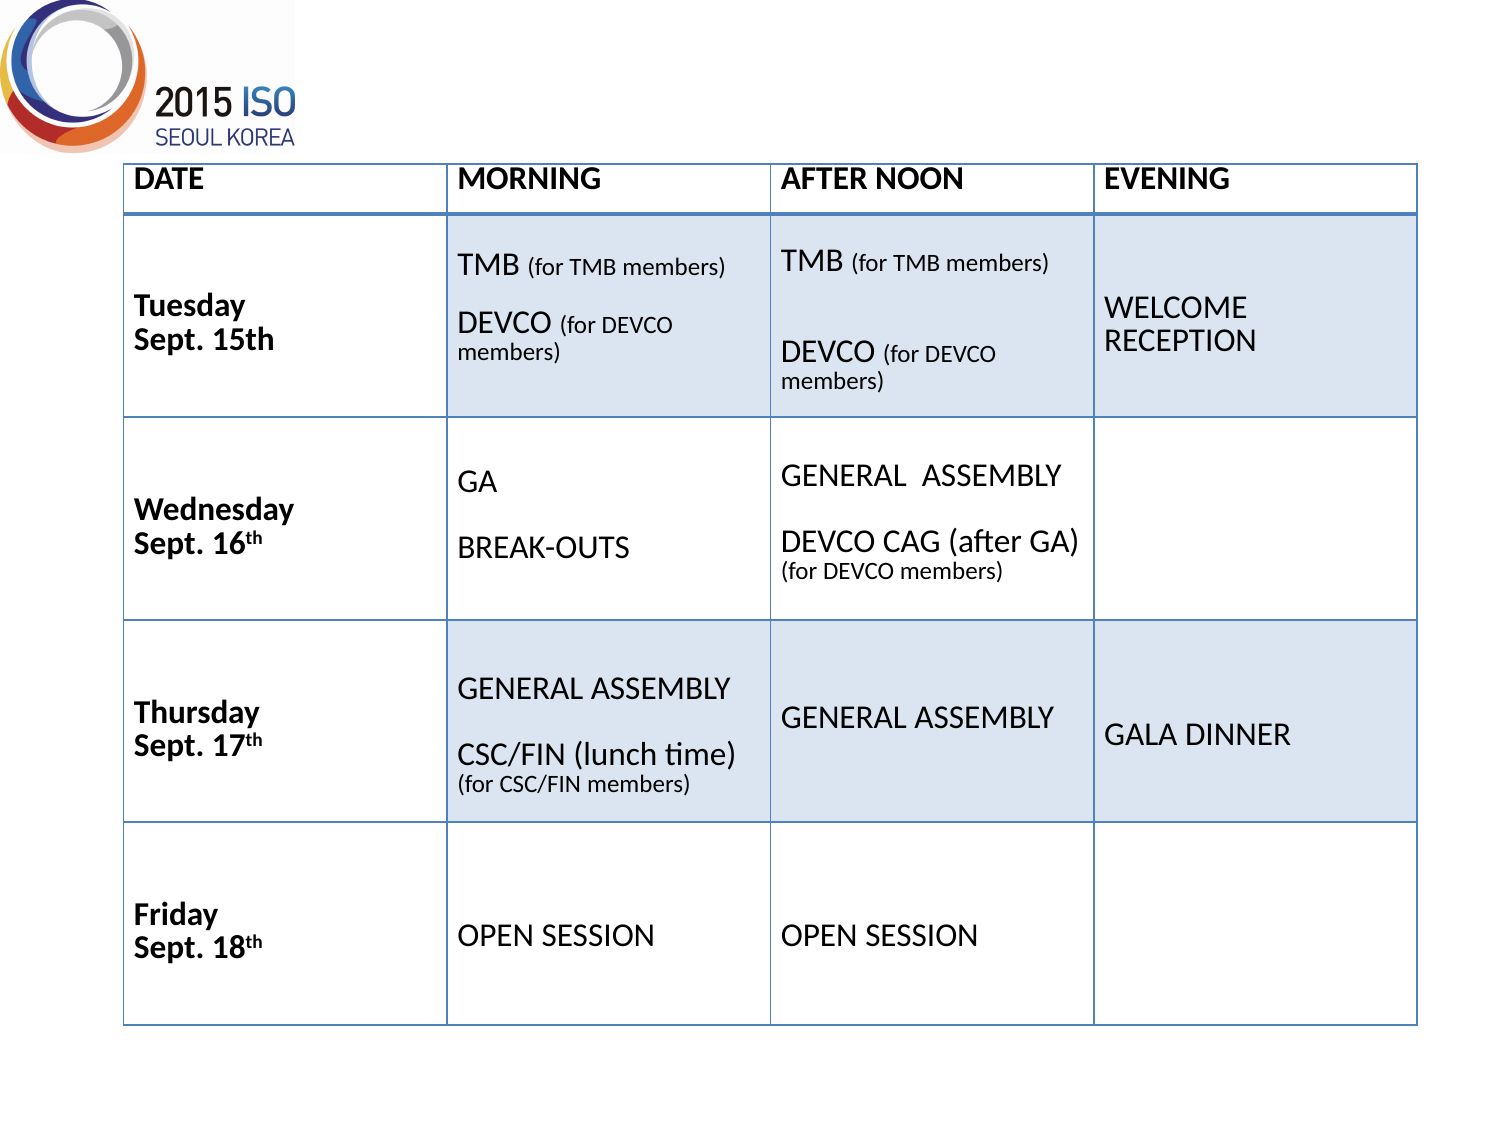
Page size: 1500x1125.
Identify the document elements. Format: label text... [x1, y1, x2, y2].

table_cell [1095, 418, 1416, 619]
table_cell OPEN SESSION [448, 823, 770, 1024]
table_cell GENERAL ASSEMBLY DEVCO CAG (after GA) (for DEVCO members) [771, 418, 1093, 619]
table_header MORNING [448, 165, 770, 212]
table_cell Friday Sept. 18th [124, 823, 446, 1024]
table_header DATE [124, 165, 446, 212]
table_cell OPEN SESSION [771, 823, 1093, 1024]
table_cell GENERAL ASSEMBLY [771, 621, 1093, 821]
table_cell [1095, 823, 1416, 1024]
table_cell GA BREAK-OUTS [448, 418, 770, 619]
table_cell TMB (for TMB members) DEVCO (for DEVCO members) [771, 216, 1093, 416]
table_cell Thursday Sept. 17th [124, 621, 446, 821]
table_cell GALA DINNER [1095, 621, 1416, 821]
table_header EVENING [1095, 165, 1416, 212]
table_header AFTER NOON [771, 165, 1093, 212]
table_cell WELCOME RECEPTION [1095, 216, 1416, 416]
table_cell Tuesday Sept. 15th [124, 216, 446, 416]
table_cell Wednesday Sept. 16th [124, 418, 446, 619]
picture [0, 0, 295, 153]
table_cell GENERAL ASSEMBLY CSC/FIN (lunch time) (for CSC/FIN members) [448, 621, 770, 821]
table_cell TMB (for TMB members) DEVCO (for DEVCO members) [448, 216, 770, 416]
